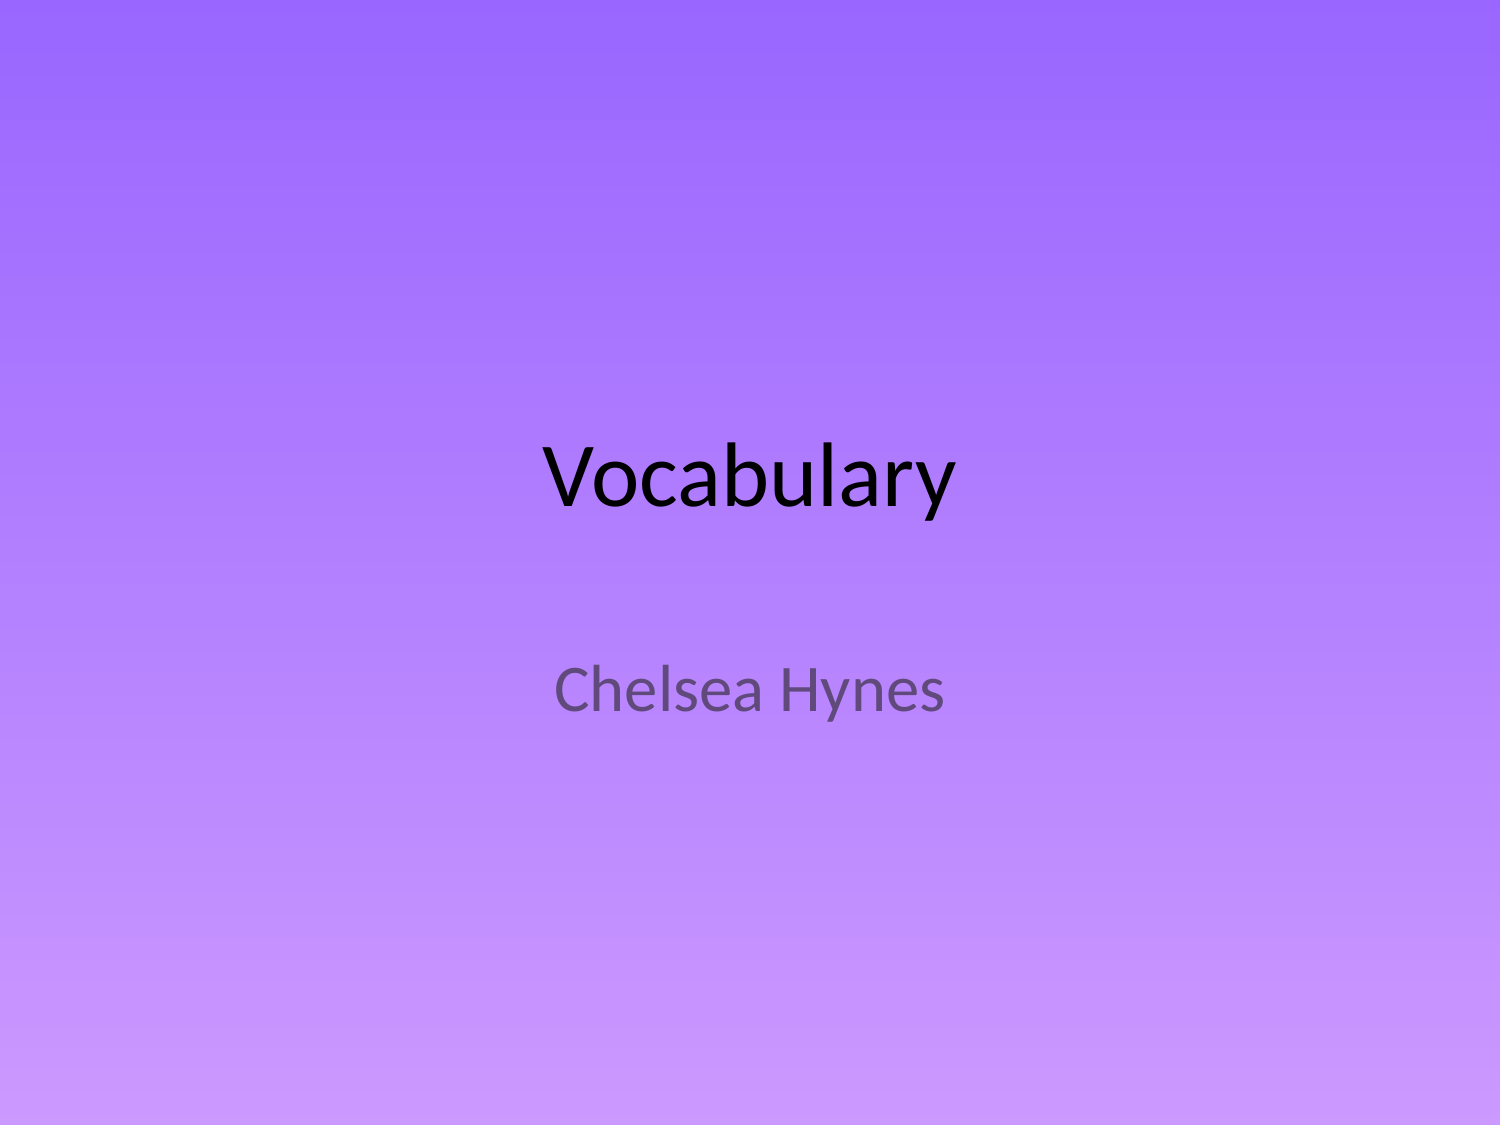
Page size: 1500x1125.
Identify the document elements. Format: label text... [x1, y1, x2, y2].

title Vocabulary [112, 349, 1388, 591]
subtitle Chelsea Hynes [225, 637, 1275, 925]
